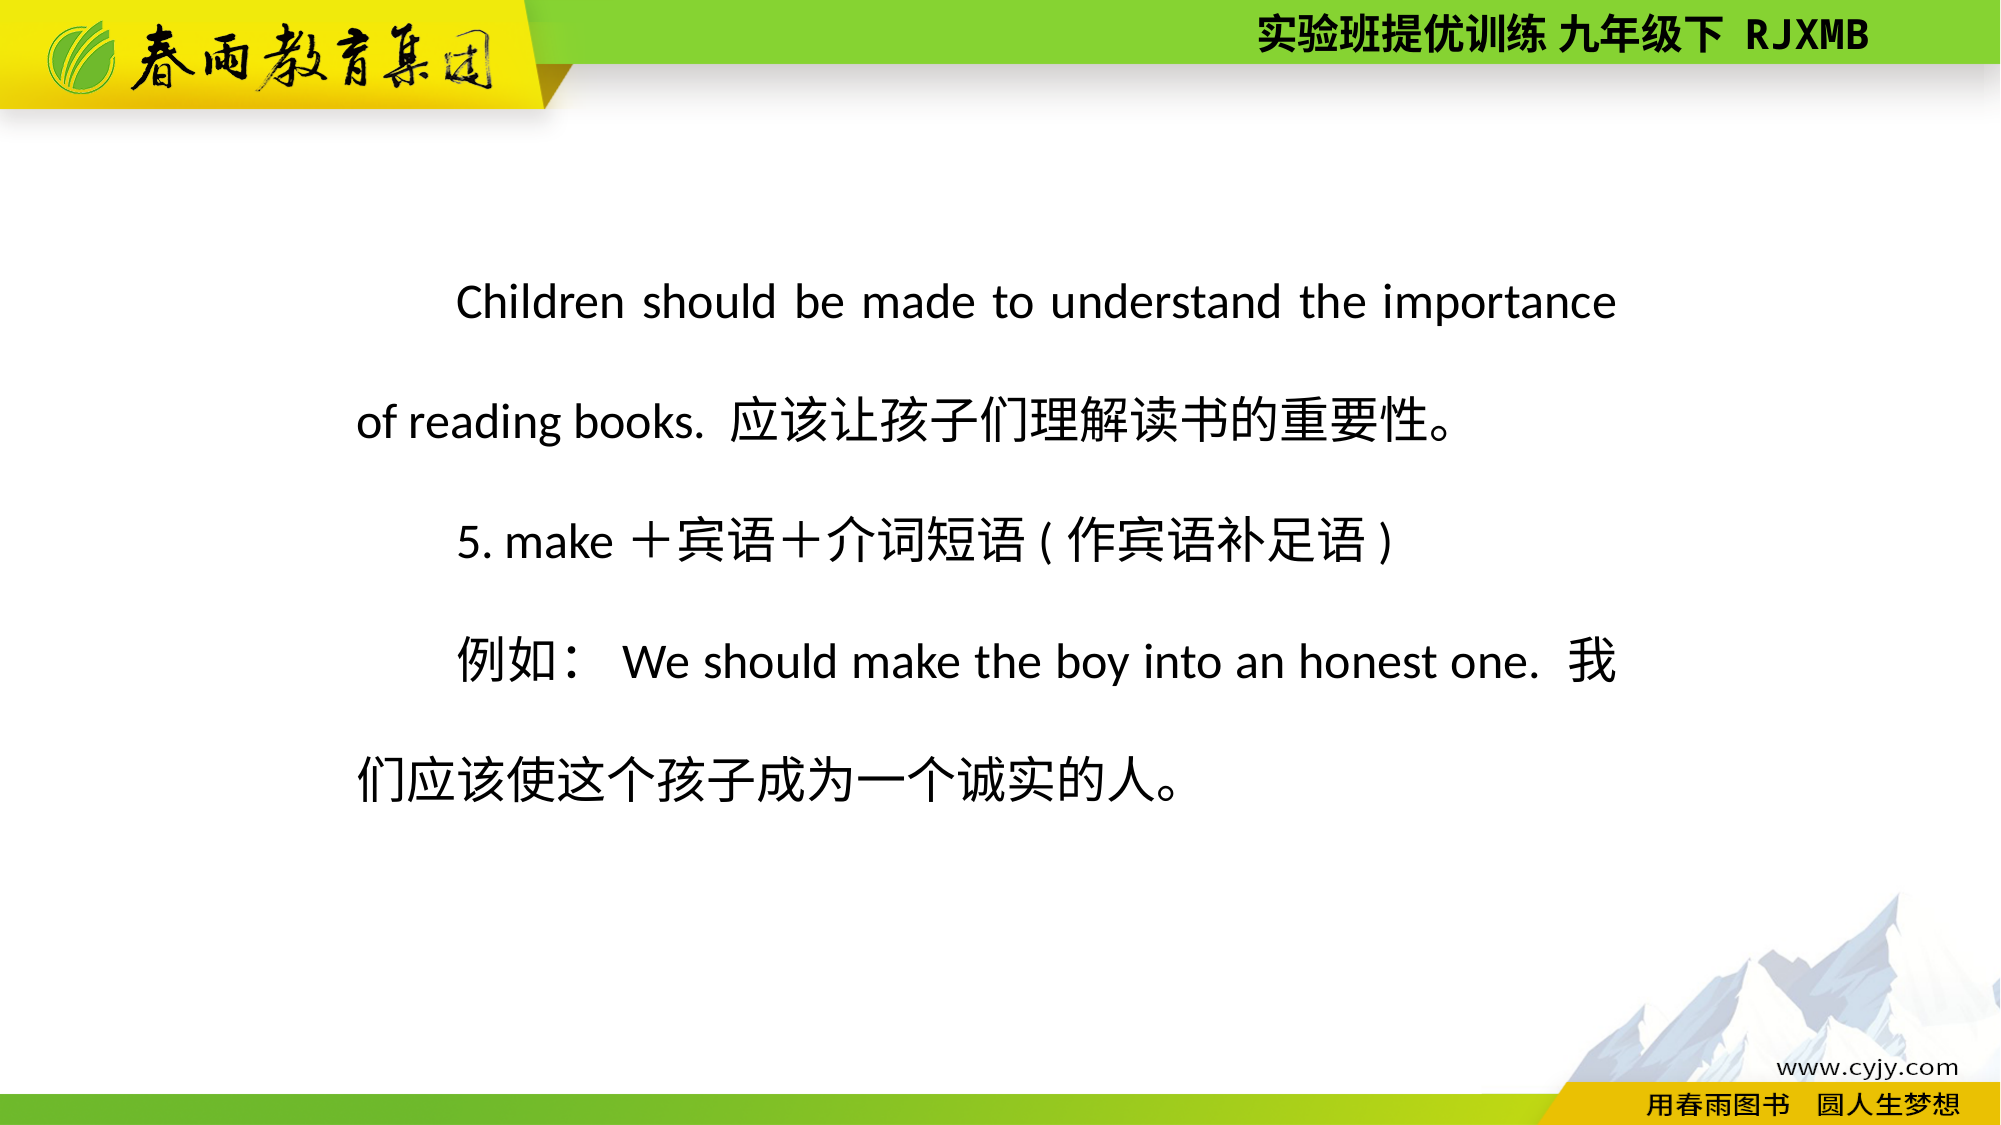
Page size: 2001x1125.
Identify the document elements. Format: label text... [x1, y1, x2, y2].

text_box Children should be made to understand the importance of reading books. 应该让孩子们理解读书的重要性。 5. make＋宾语＋介词短语(作宾语补足语) 例如：We should make the boy into an honest one. 我们应该使这个孩子成为一个诚实的人。 [341, 201, 1633, 816]
picture [0, 0, 2001, 1125]
